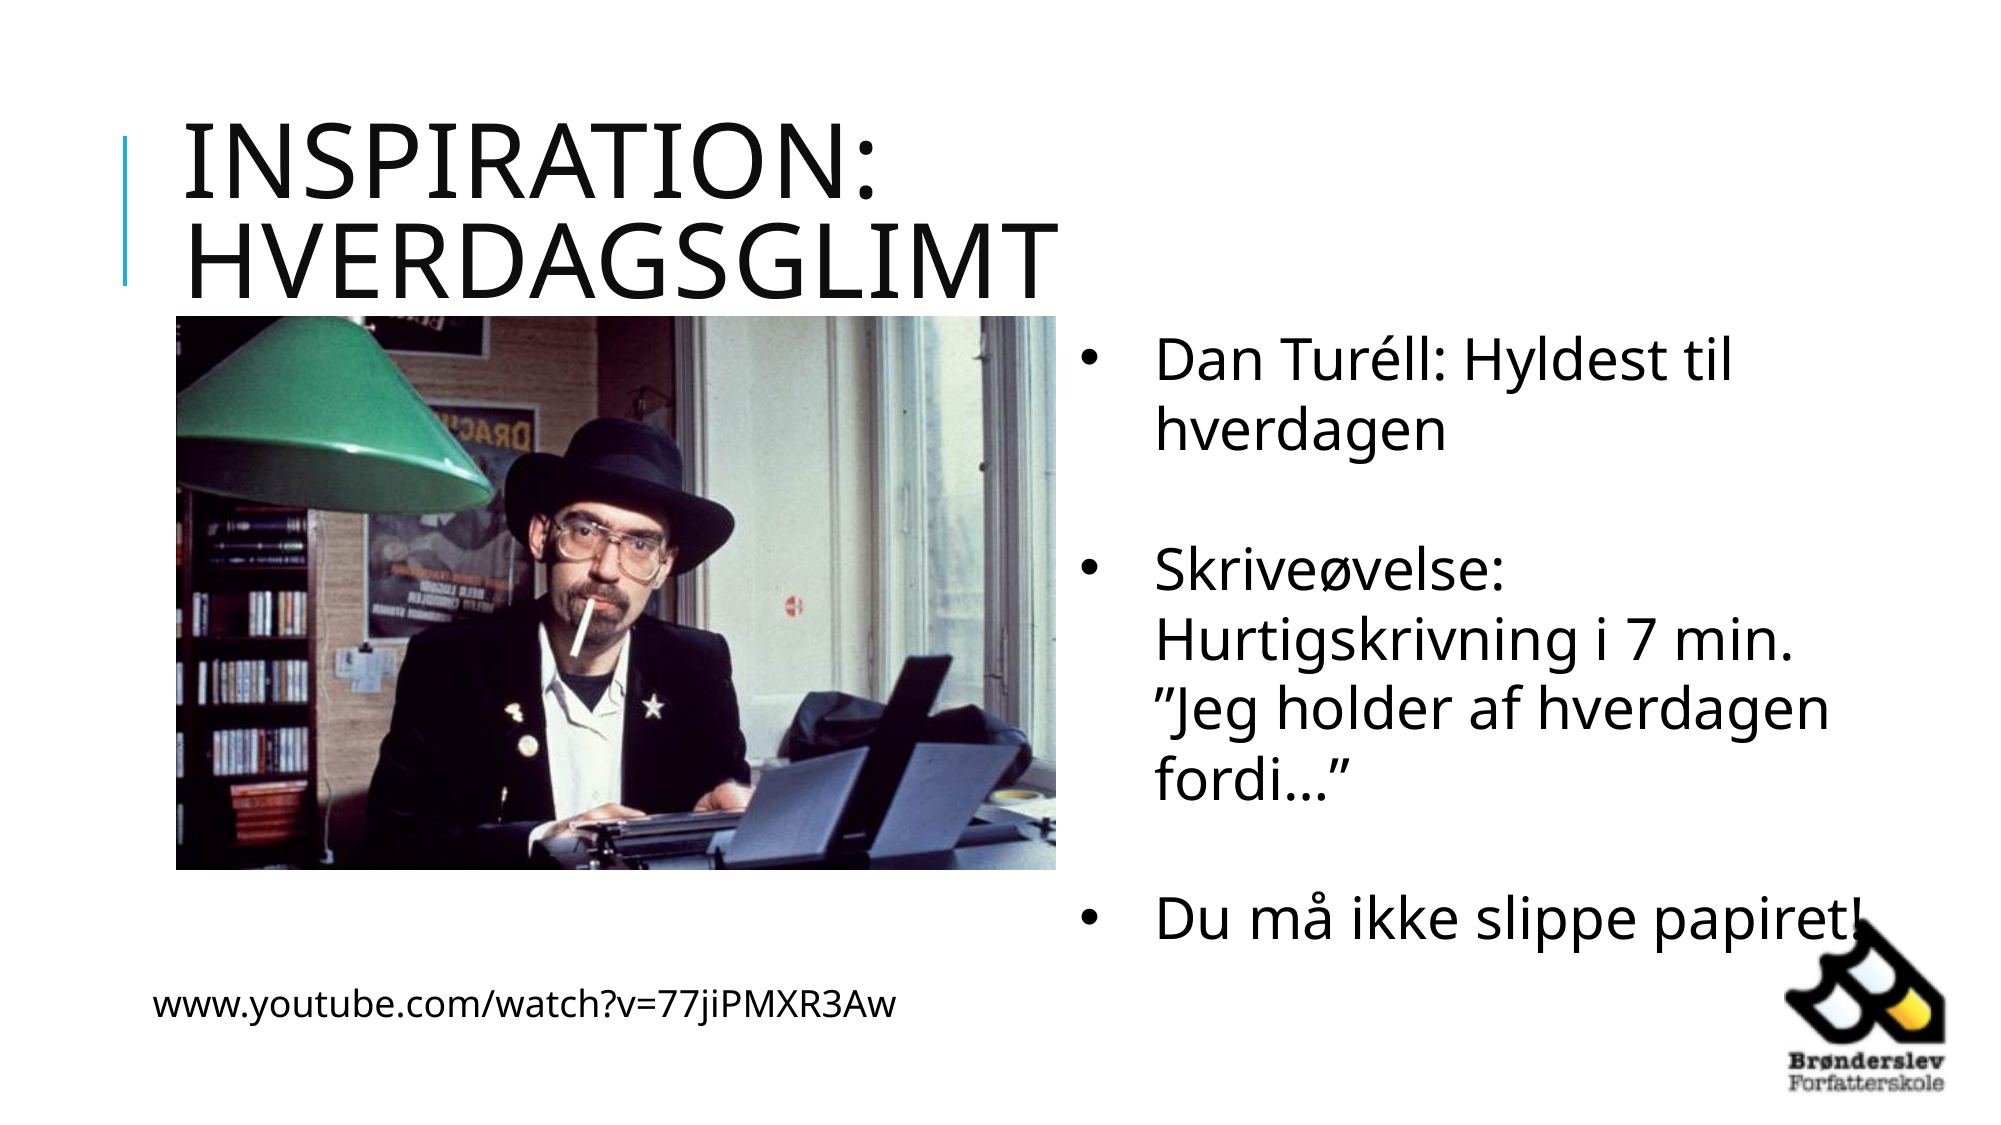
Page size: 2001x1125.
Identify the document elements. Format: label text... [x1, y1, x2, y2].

text_box Dan Turéll: Hyldest til hverdagen Skriveøvelse: Hurtigskrivning i 7 min. ”Jeg holder af hverdagen fordi…” Du må ikke slippe papiret! [1064, 314, 1893, 959]
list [1784, 904, 1958, 1098]
picture [176, 315, 1057, 871]
text_box www.youtube.com/watch?v=77jiPMXR3Aw [137, 972, 912, 1033]
title Inspiration: Hverdagsglimt [168, 96, 1763, 342]
